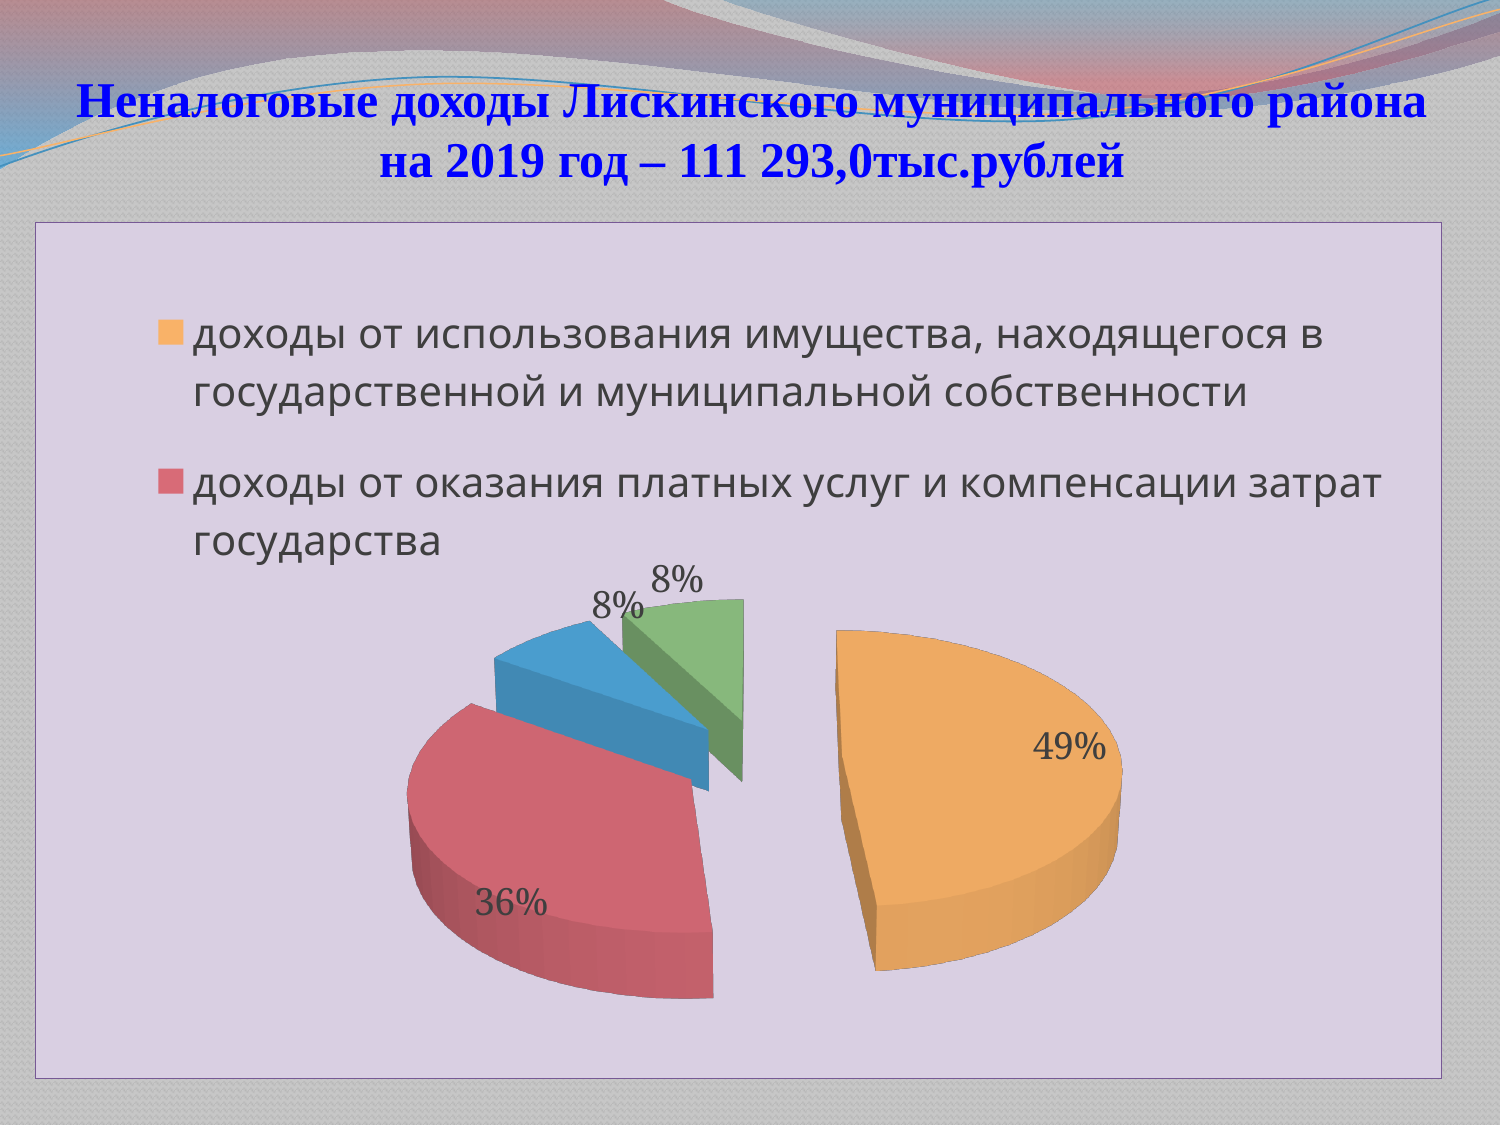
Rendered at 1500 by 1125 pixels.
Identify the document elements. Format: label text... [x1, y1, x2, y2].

title Неналоговые доходы Лискинского муниципального района на 2019 год – 111 293,0тыс.рублей [75, 0, 1430, 188]
chart [34, 222, 1442, 1079]
